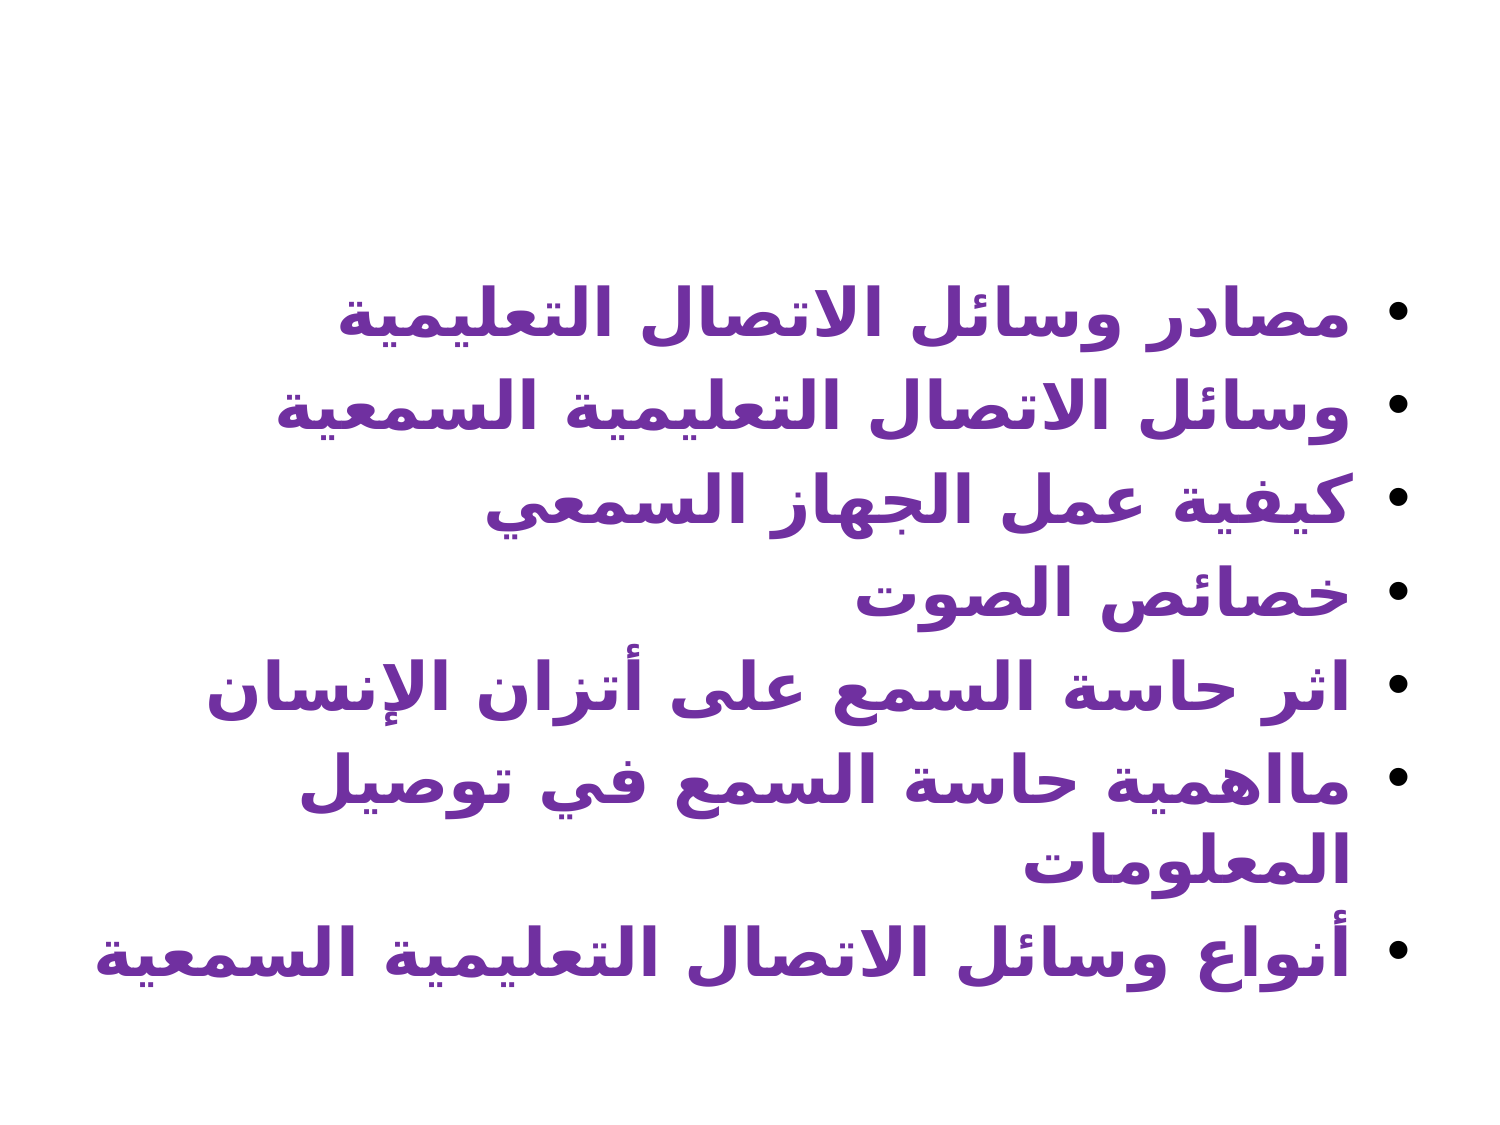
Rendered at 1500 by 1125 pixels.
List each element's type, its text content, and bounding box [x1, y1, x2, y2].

list مصادر وسائل الاتصال التعليمية وسائل الاتصال التعليمية السمعية كيفية عمل الجهاز السمعي خصائص الصوت اثر حاسة السمع على أتزان الإنسان مااهمية حاسة السمع في توصيل المعلومات أنواع وسائل الاتصال التعليمية السمعية [75, 262, 1425, 1005]
